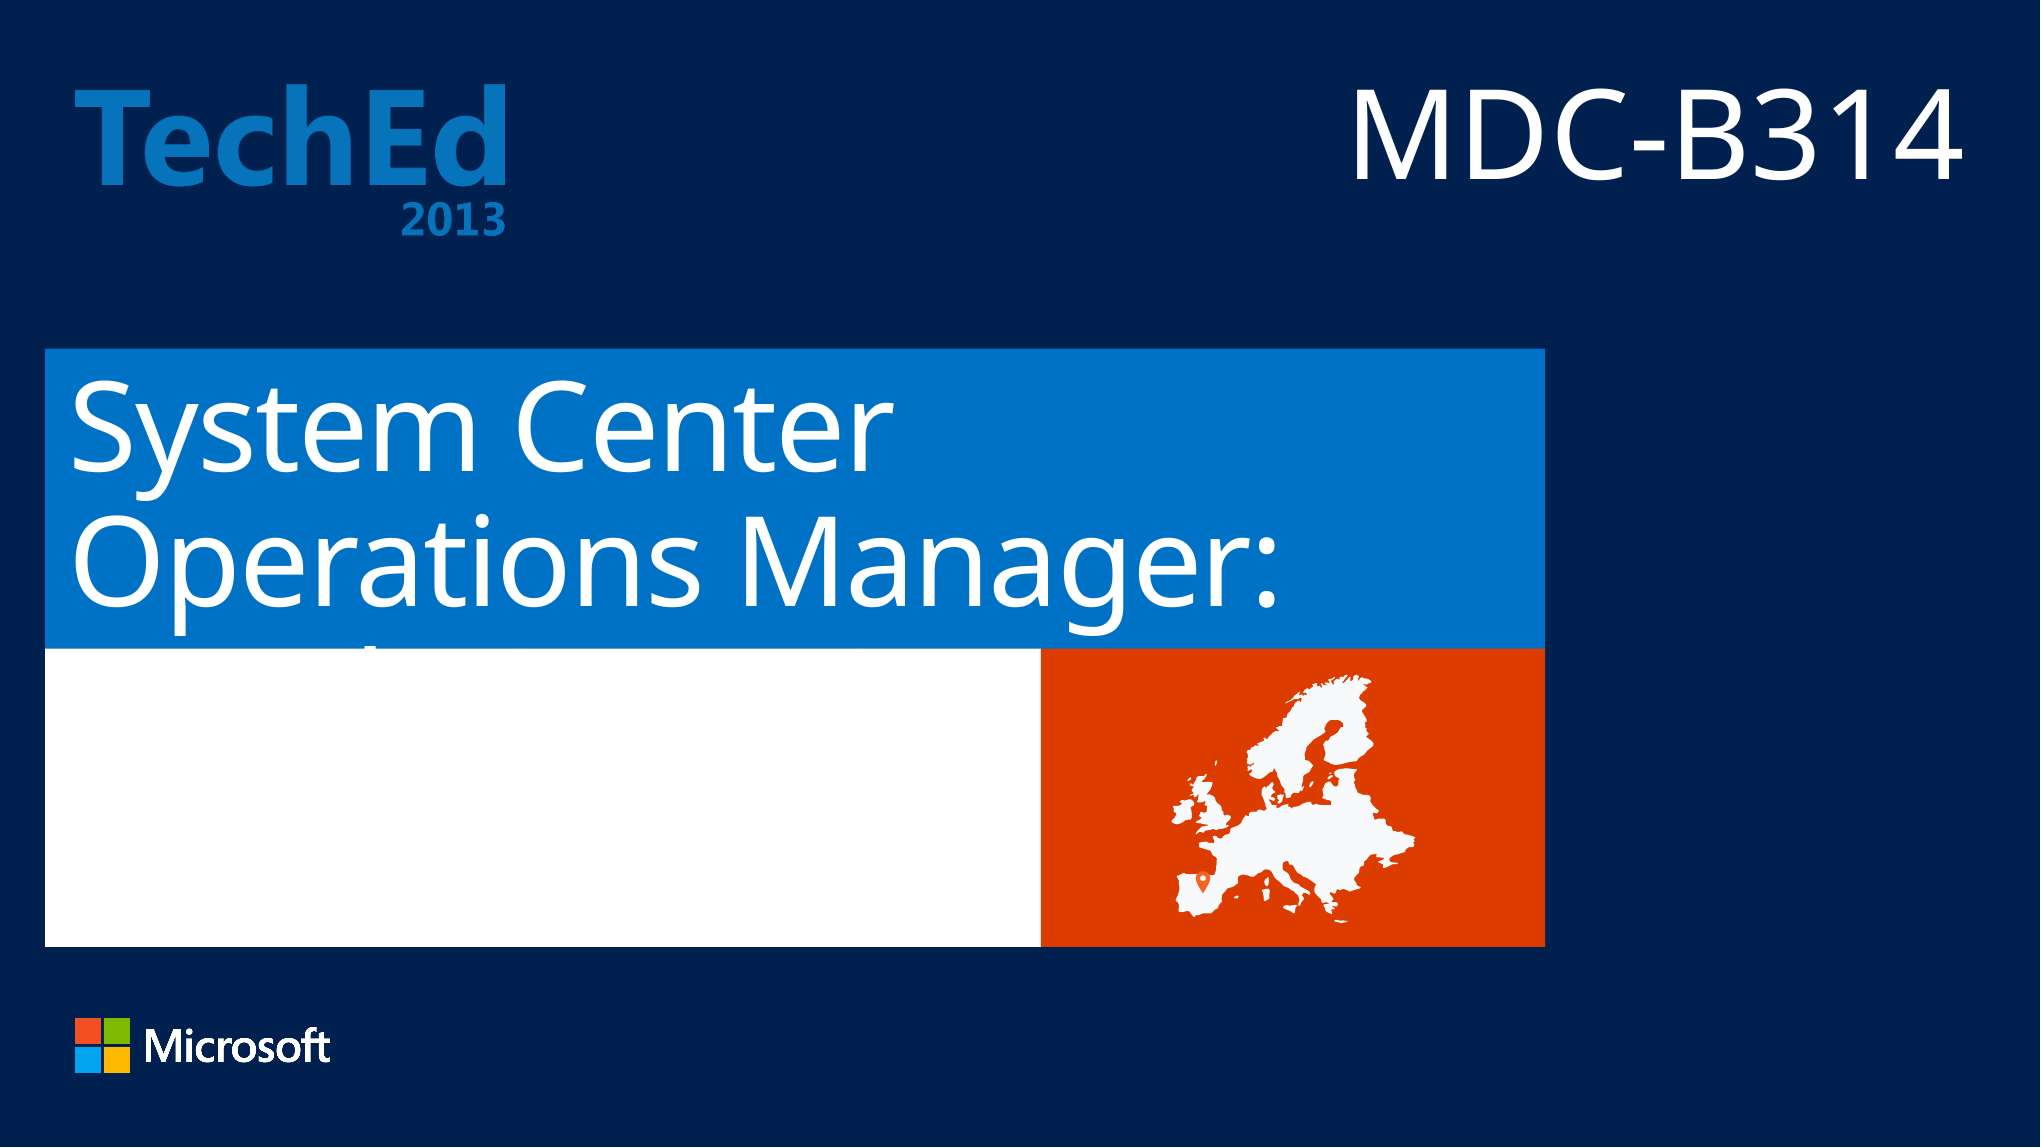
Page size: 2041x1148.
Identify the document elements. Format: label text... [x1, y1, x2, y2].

title System Center Operations Manager: Panel Discussion [45, 348, 1546, 649]
list Daniel Savage Jeremy Winter Joseph Chan [45, 648, 1041, 949]
picture [75, 84, 505, 236]
list MDC-B314 [1065, 71, 1966, 223]
picture [75, 1018, 330, 1073]
